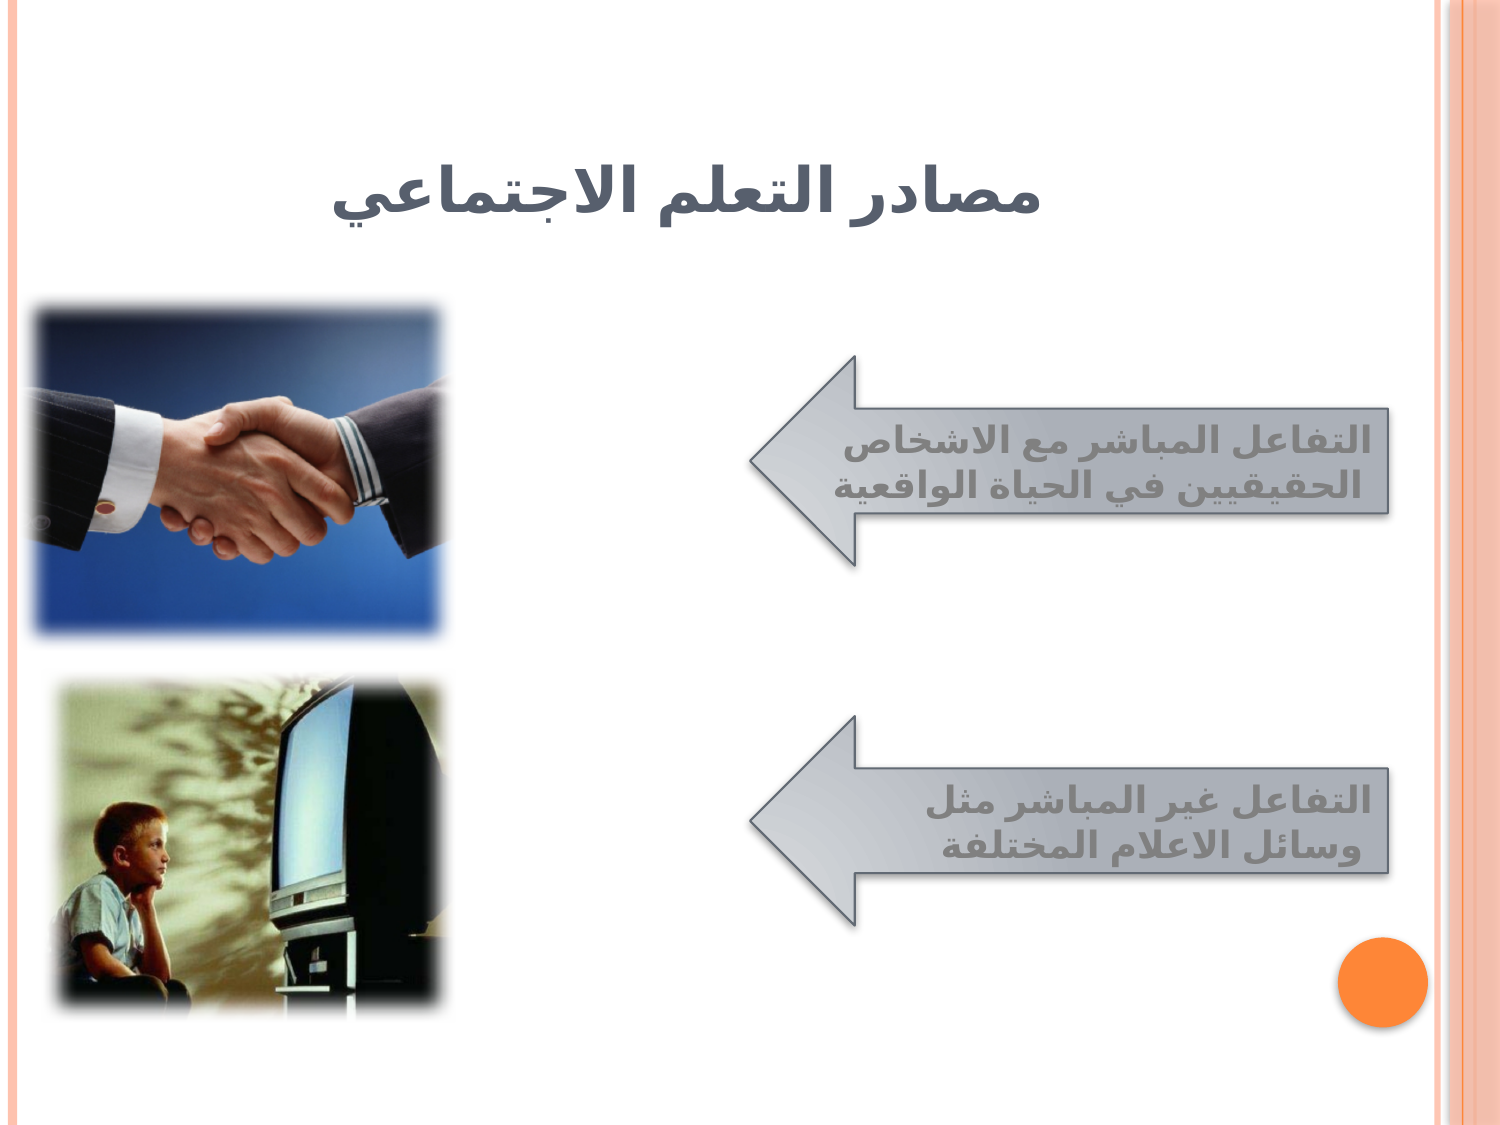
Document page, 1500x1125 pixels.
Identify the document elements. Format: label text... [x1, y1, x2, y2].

picture [17, 290, 457, 652]
text_box التفاعل غير المباشر مثل وسائل الاعلام المختلفة [749, 715, 1389, 927]
title مصادر التعلم الاجتماعي [75, 45, 1300, 233]
text_box التفاعل المباشر مع الاشخاص الحقيقيين في الحياة الواقعية [749, 355, 1389, 567]
picture [40, 668, 457, 1024]
